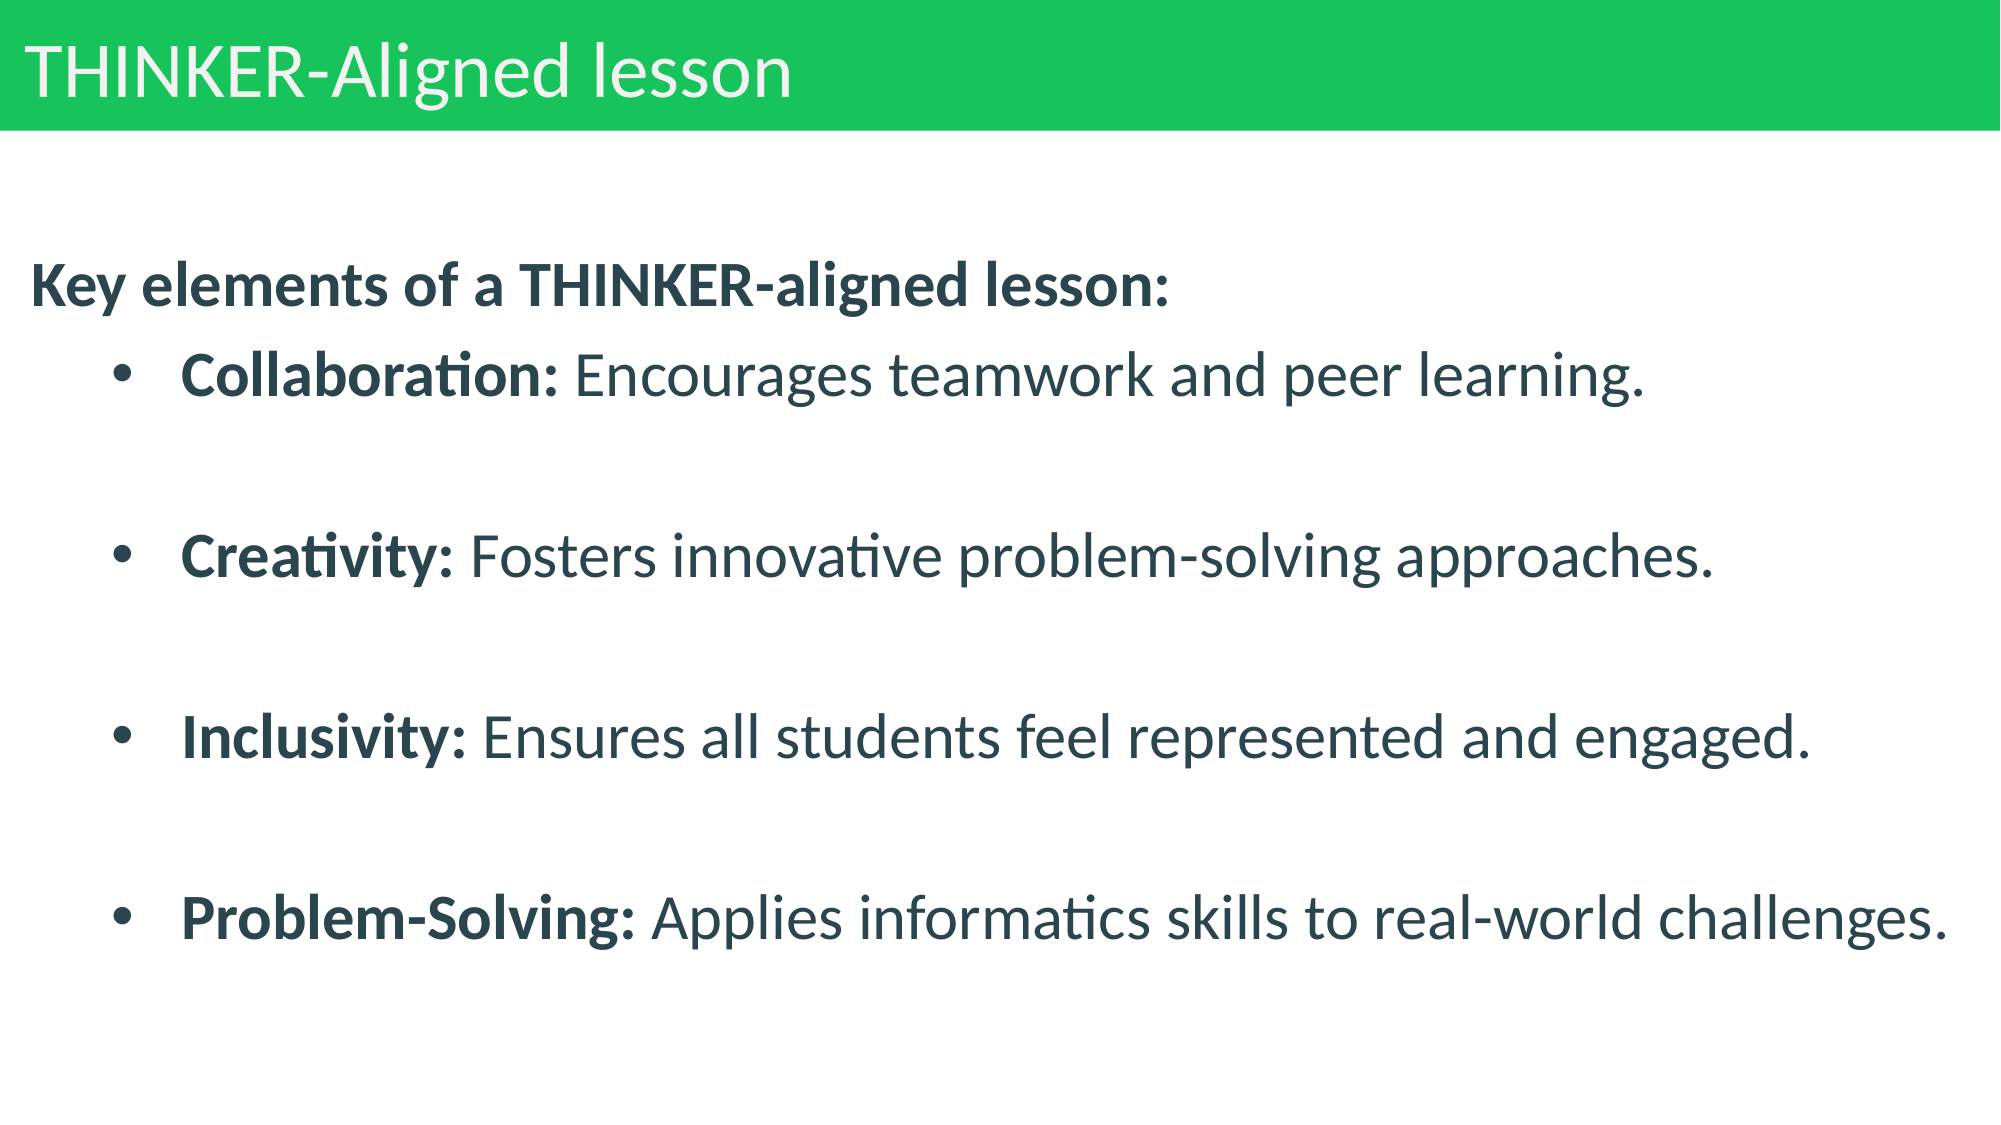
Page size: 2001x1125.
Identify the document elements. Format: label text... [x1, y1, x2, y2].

list Key elements of a THINKER-aligned lesson: Collaboration: Encourages teamwork and peer learning. Creativity: Fosters innovative problem-solving approaches. Inclusivity: Ensures all students feel represented and engaged. Problem-Solving: Applies informatics skills to real-world challenges. [16, 144, 1976, 1108]
title THINKER-Aligned lesson [16, 13, 1976, 131]
